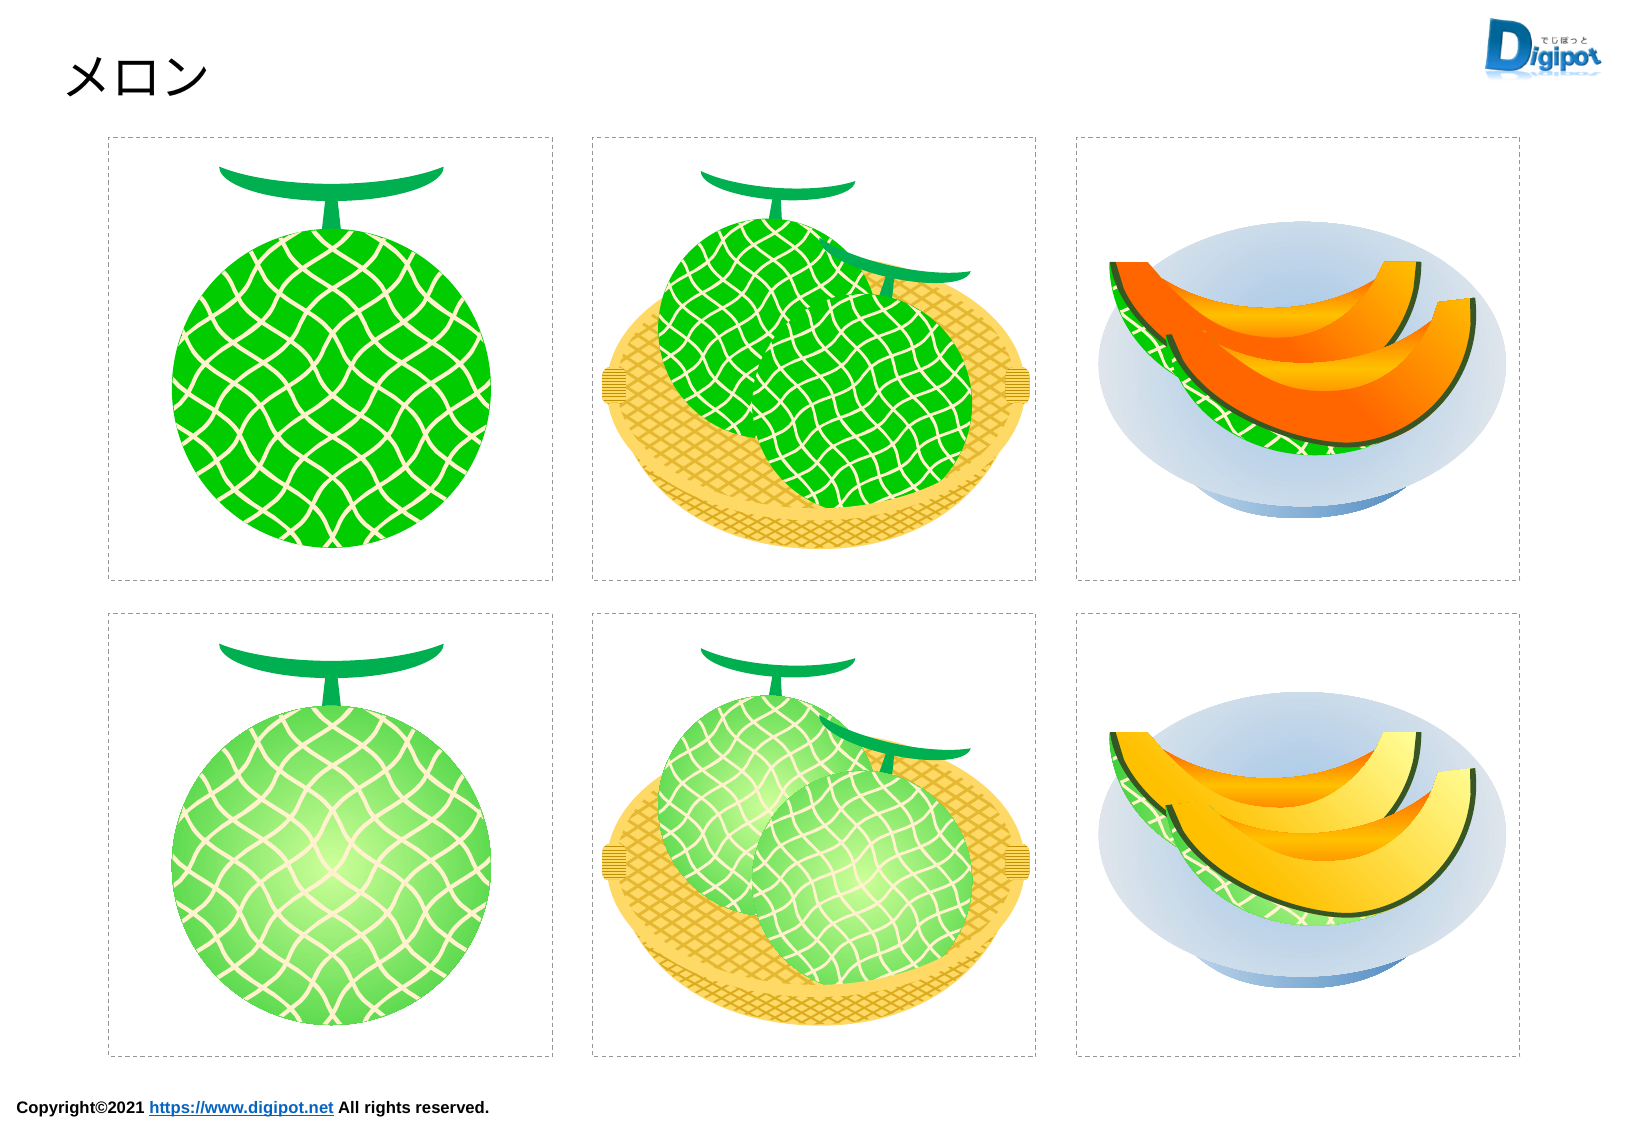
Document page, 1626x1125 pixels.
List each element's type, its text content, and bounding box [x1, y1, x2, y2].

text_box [1098, 221, 1506, 518]
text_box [171, 166, 492, 548]
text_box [602, 175, 1030, 550]
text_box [171, 643, 492, 1025]
text_box メロン [46, 38, 226, 113]
picture [1485, 18, 1602, 82]
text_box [602, 652, 1030, 1026]
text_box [1098, 692, 1506, 989]
